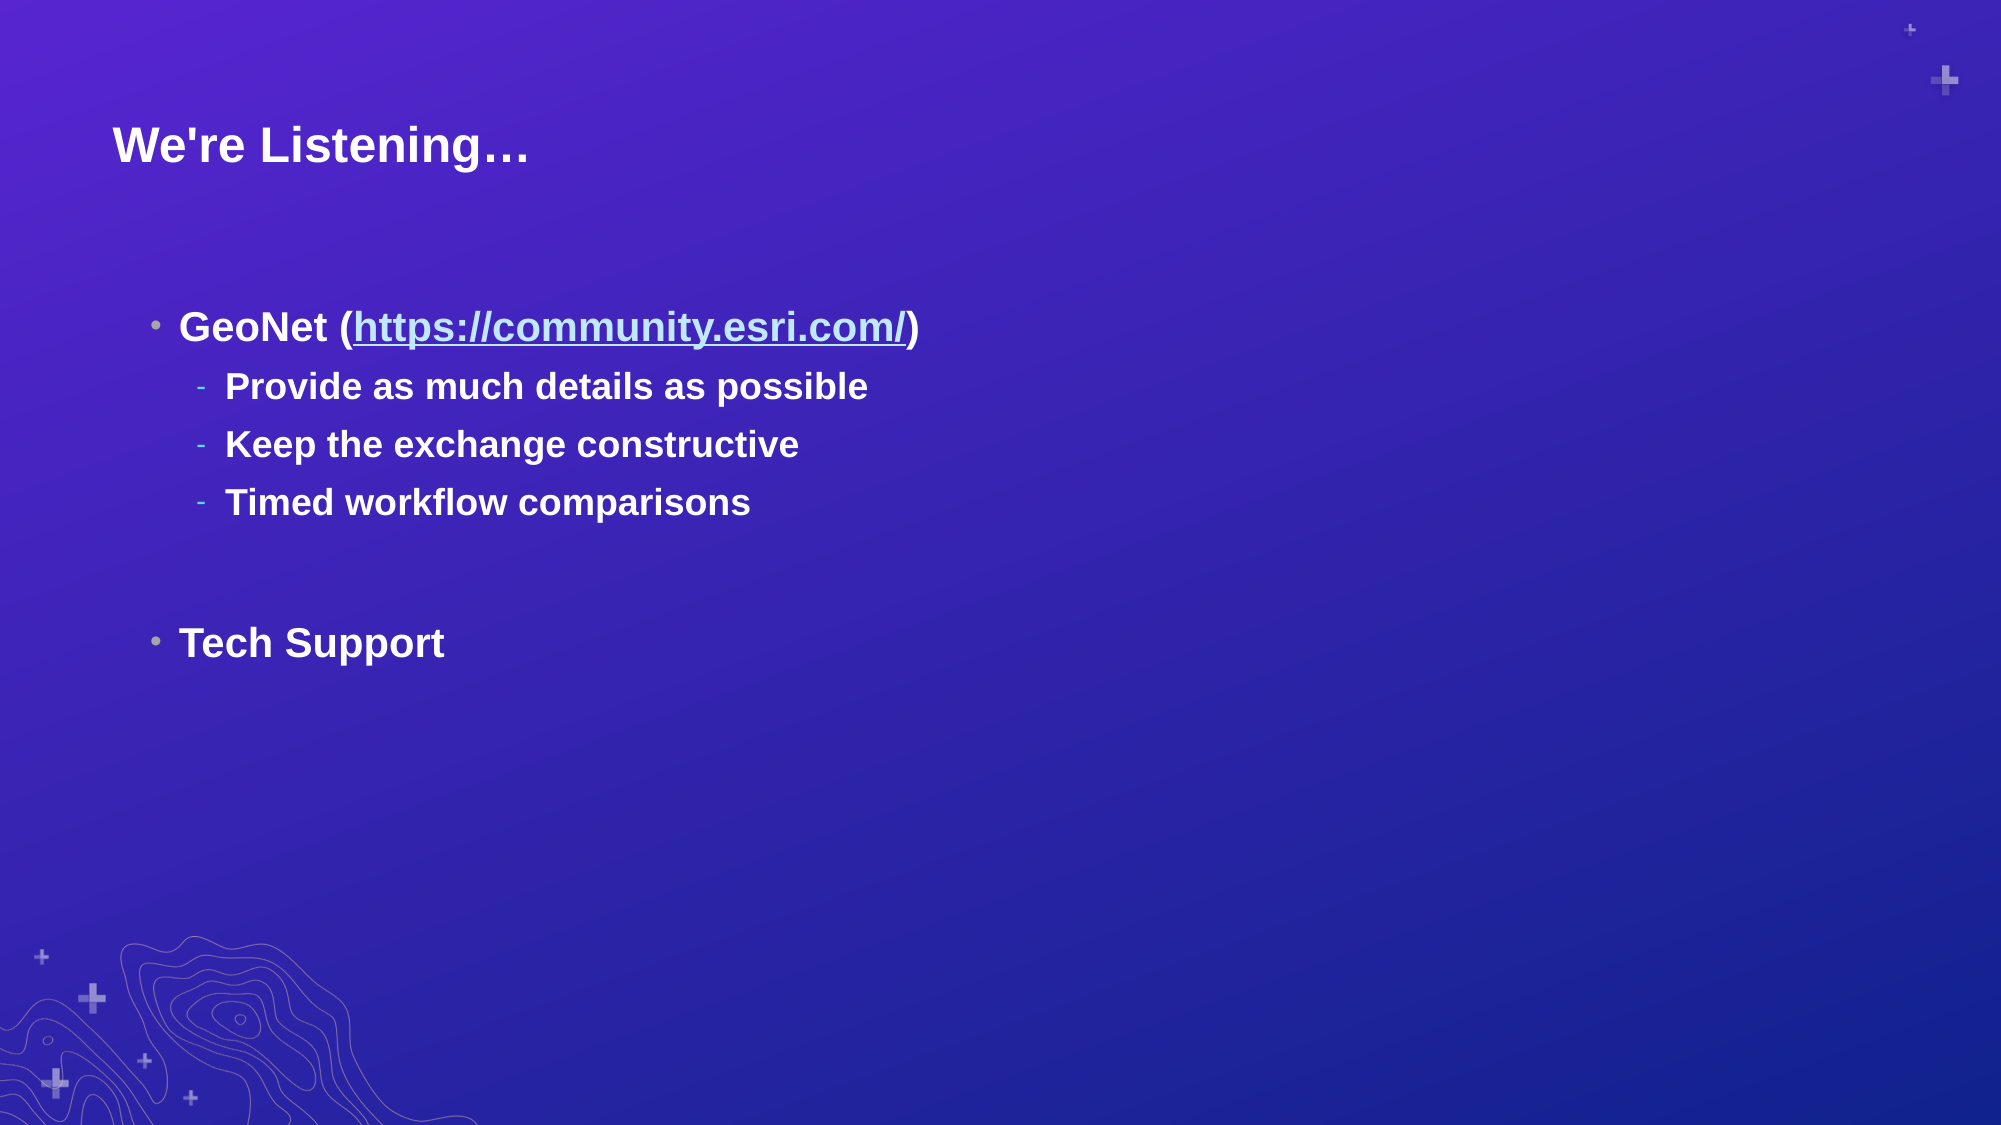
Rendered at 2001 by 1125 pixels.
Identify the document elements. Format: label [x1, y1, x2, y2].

text_box [0, 0, 2000, 1125]
